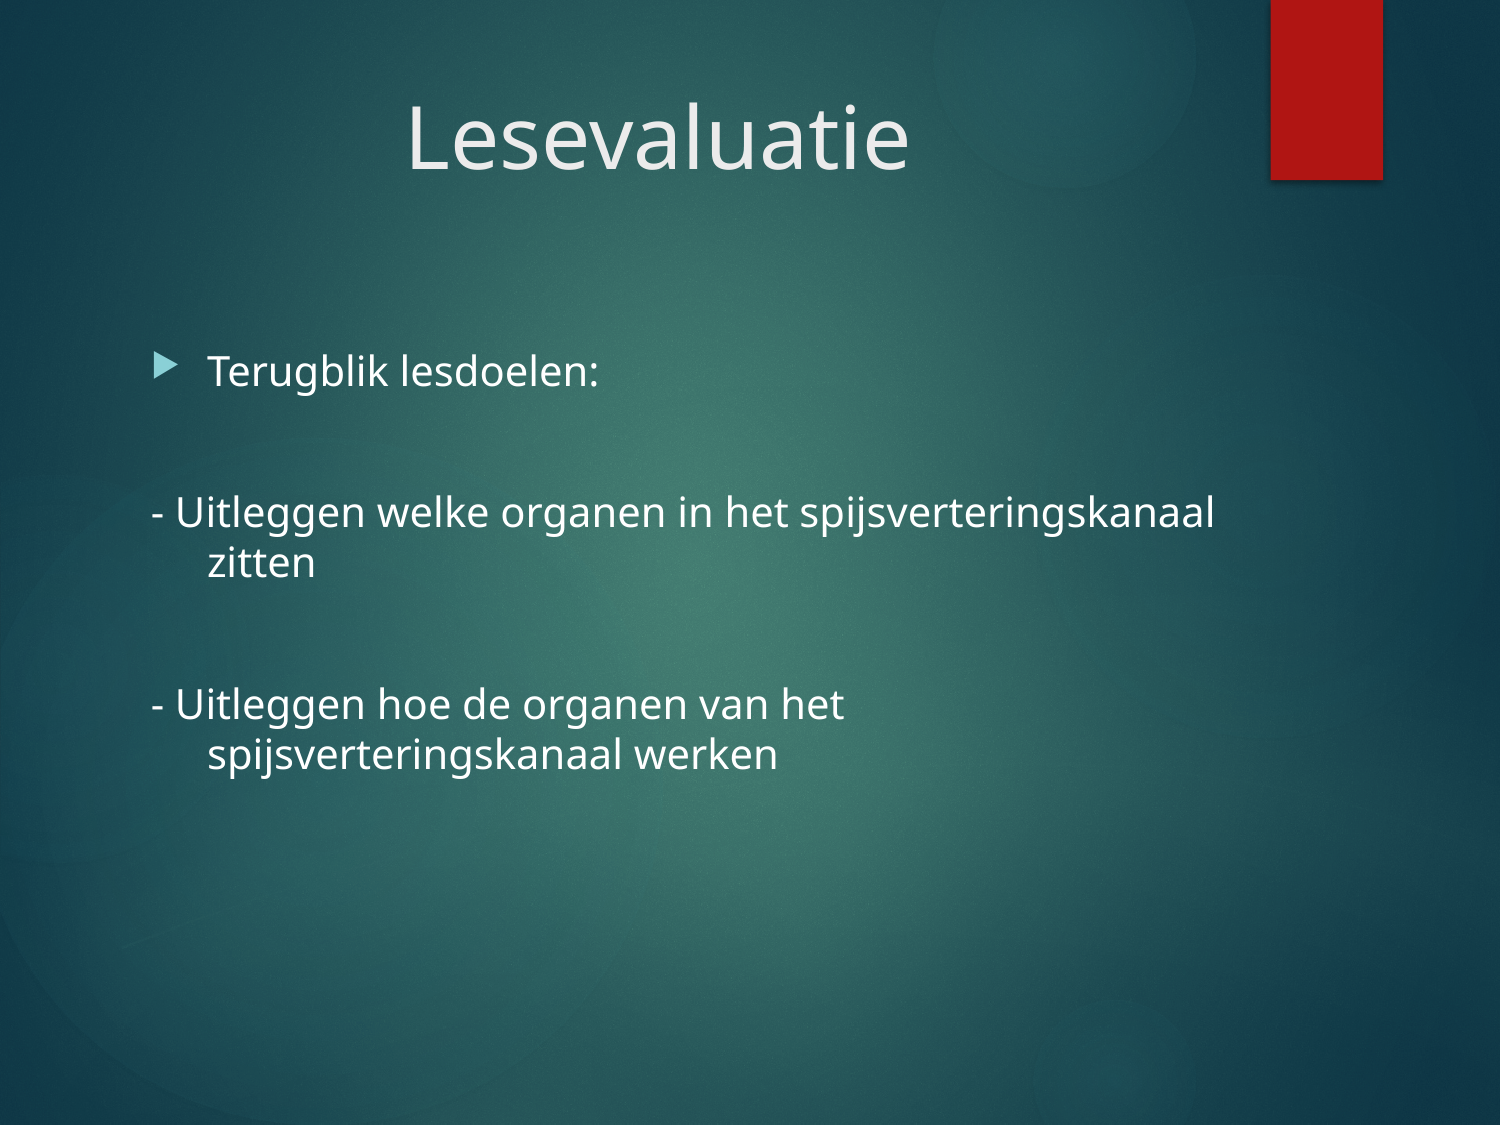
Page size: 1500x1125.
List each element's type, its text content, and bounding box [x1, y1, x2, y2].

title Lesevaluatie [79, 74, 1237, 304]
list Terugblik lesdoelen: - Uitleggen welke organen in het spijsverteringskanaal zitten - Uitleggen hoe de organen van het spijsverteringskanaal werken [135, 336, 1237, 1025]
